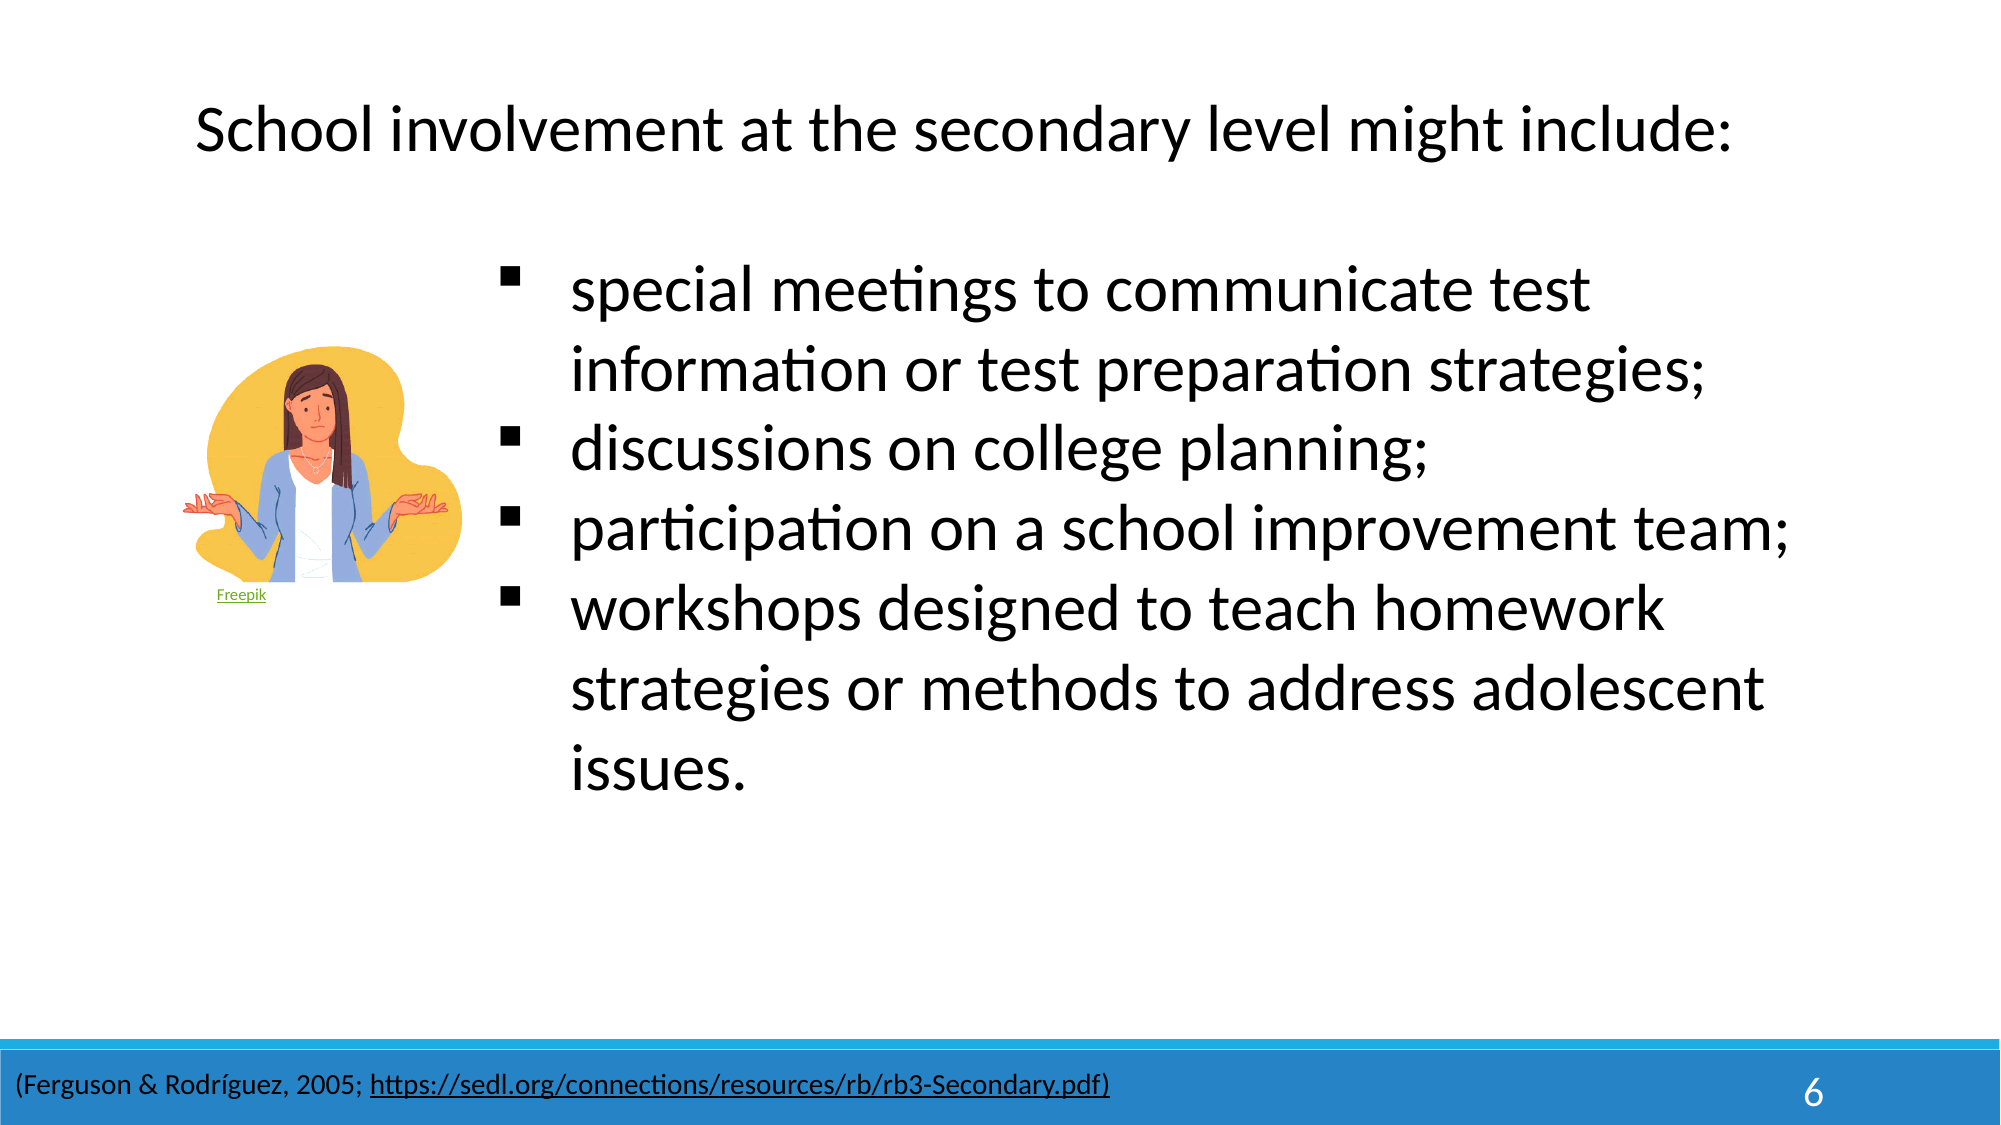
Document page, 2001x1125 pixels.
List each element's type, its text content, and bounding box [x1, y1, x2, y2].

text_box (Ferguson & Rodríguez, 2005; https://sedl.org/connections/resources/rb/rb3-Secondary.pdf) [0, 1057, 1523, 1108]
text_box School involvement at the secondary level might include: special meetings to communicate test information or test preparation strategies; discussions on college planning; participation on a school improvement team; workshops designed to teach homework strategies or methods to address adolescent issues. [180, 77, 1842, 812]
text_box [179, 340, 463, 612]
slide_number 6 [1624, 1059, 1840, 1120]
